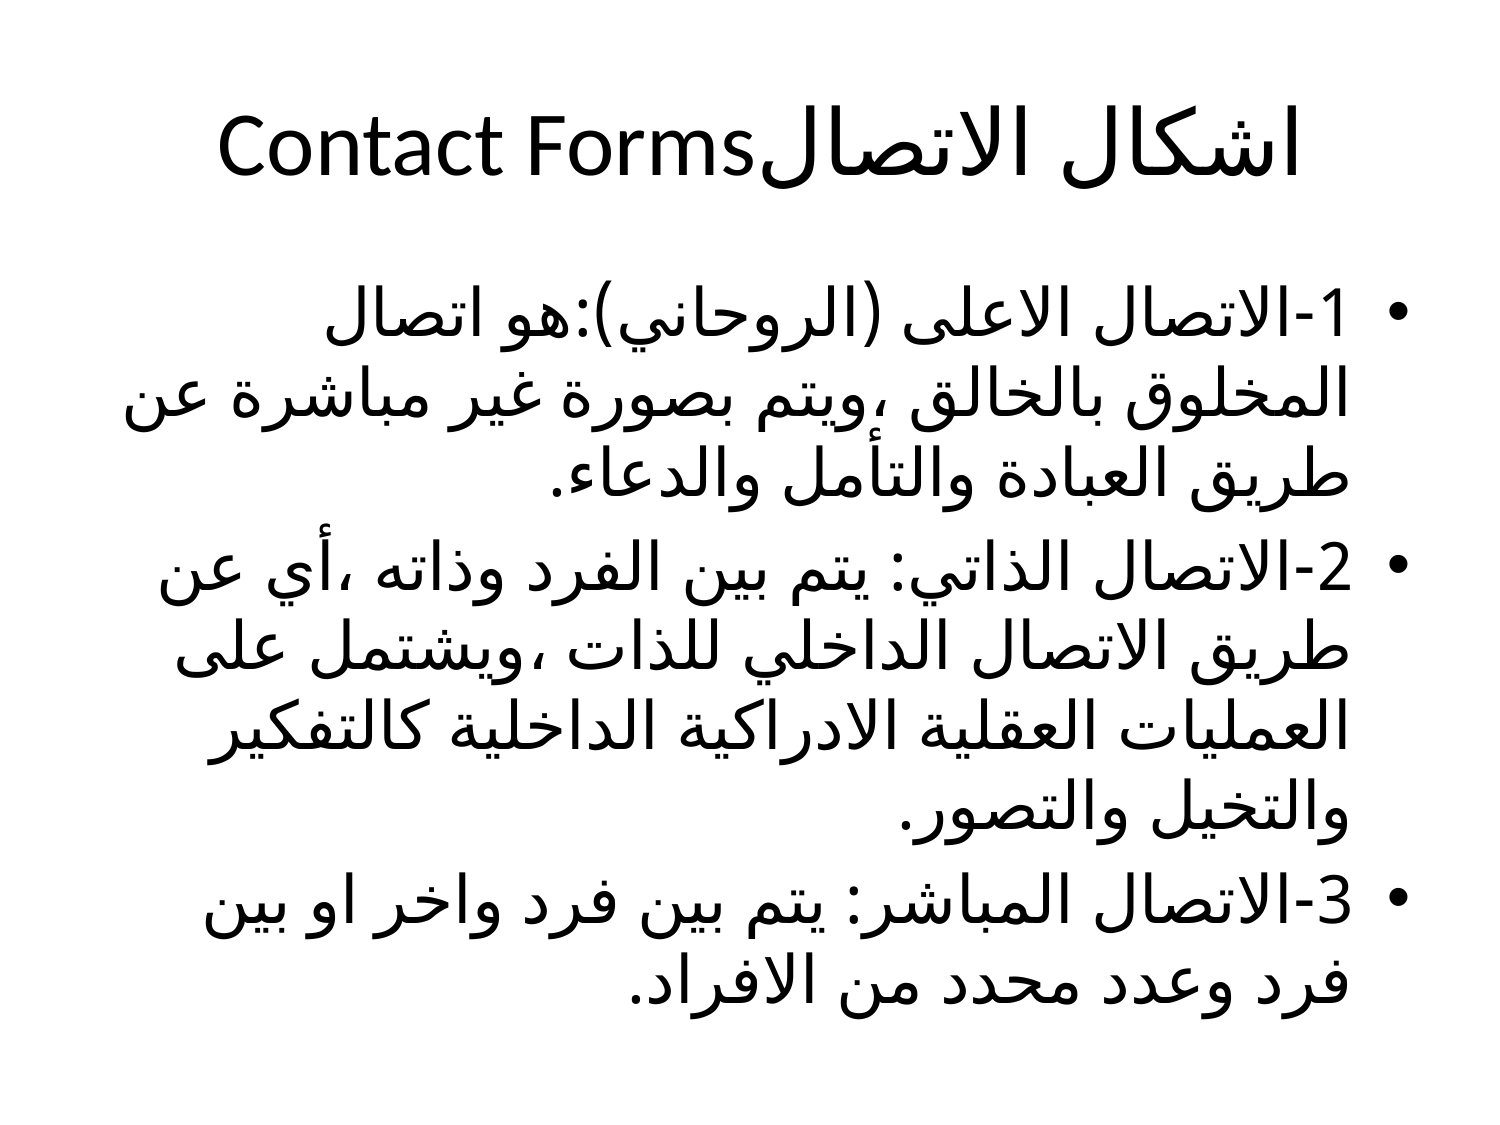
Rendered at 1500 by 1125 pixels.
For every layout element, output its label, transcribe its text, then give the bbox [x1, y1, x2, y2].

list 1-الاتصال الاعلى (الروحاني):هو اتصال المخلوق بالخالق ،ويتم بصورة غير مباشرة عن طريق العبادة والتأمل والدعاء. 2-الاتصال الذاتي: يتم بين الفرد وذاته ،أي عن طريق الاتصال الداخلي للذات ،ويشتمل على العمليات العقلية الادراكية الداخلية كالتفكير والتخيل والتصور. 3-الاتصال المباشر: يتم بين فرد واخر او بين فرد وعدد محدد من الافراد. [75, 262, 1425, 1005]
title اشكال الاتصالContact Forms [75, 45, 1425, 233]
